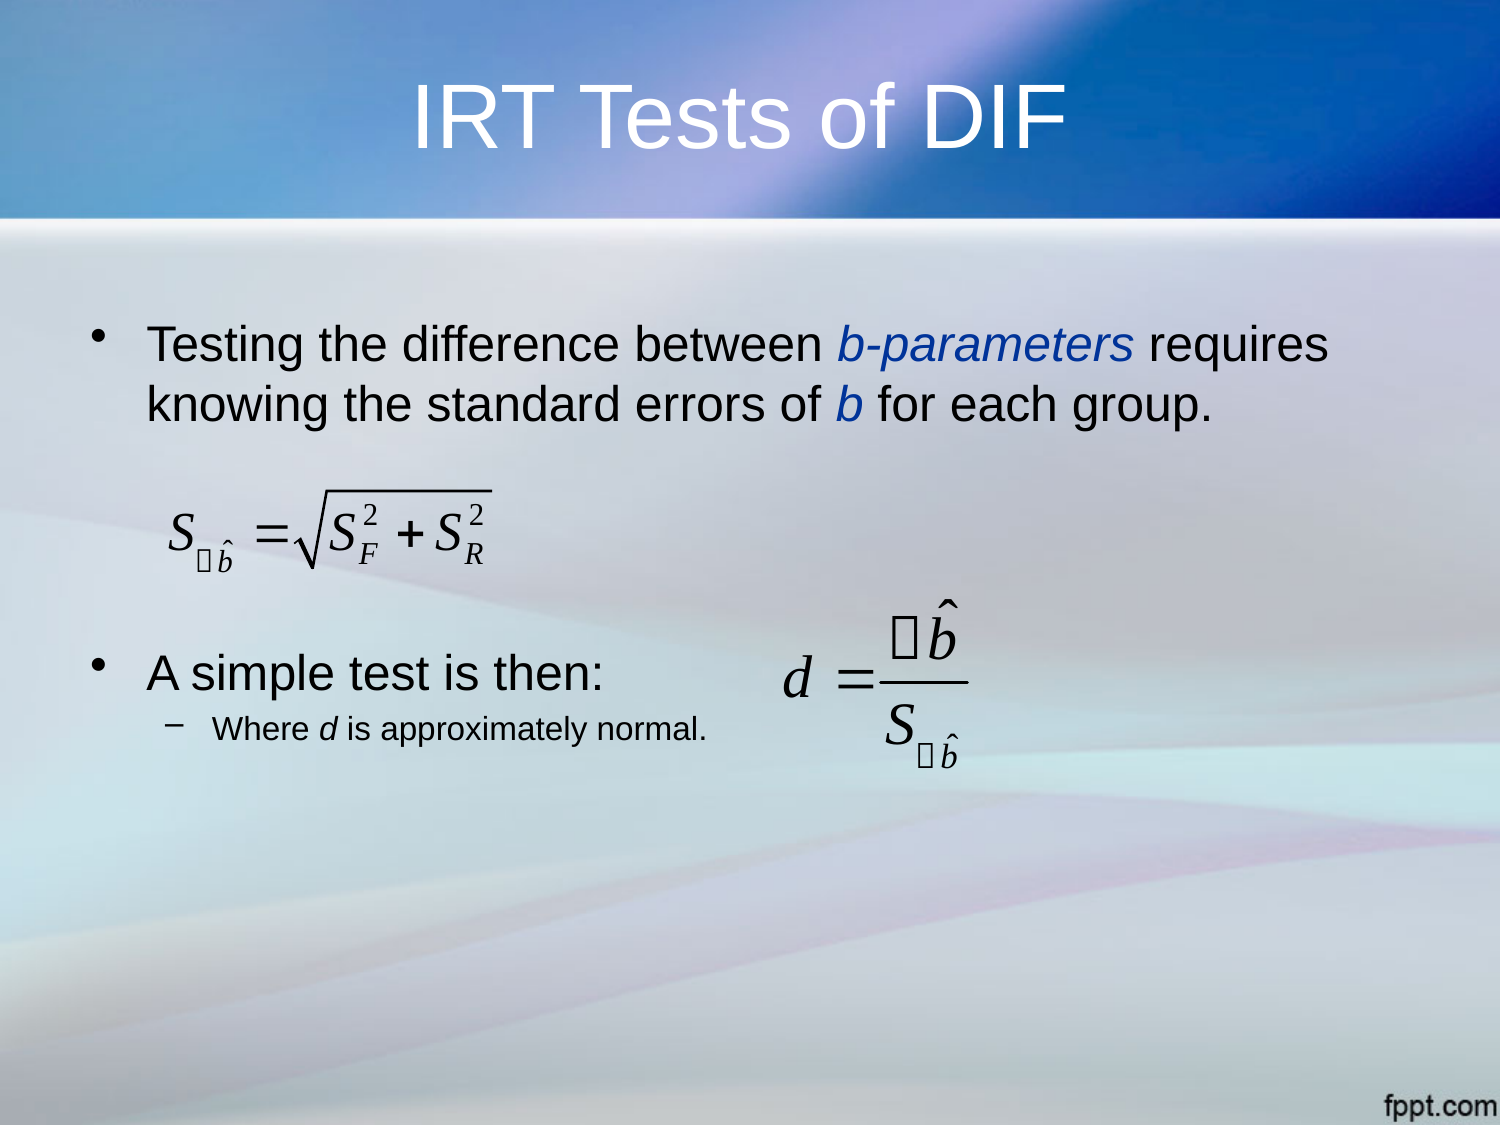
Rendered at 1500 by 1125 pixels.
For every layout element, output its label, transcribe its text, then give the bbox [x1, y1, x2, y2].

list Testing the difference between b-parameters requires knowing the standard errors of b for each group. A simple test is then: Where d is approximately normal. [75, 304, 1425, 1047]
title IRT Tests of DIF [64, 31, 1415, 192]
picture [0, 0, 1500, 1125]
